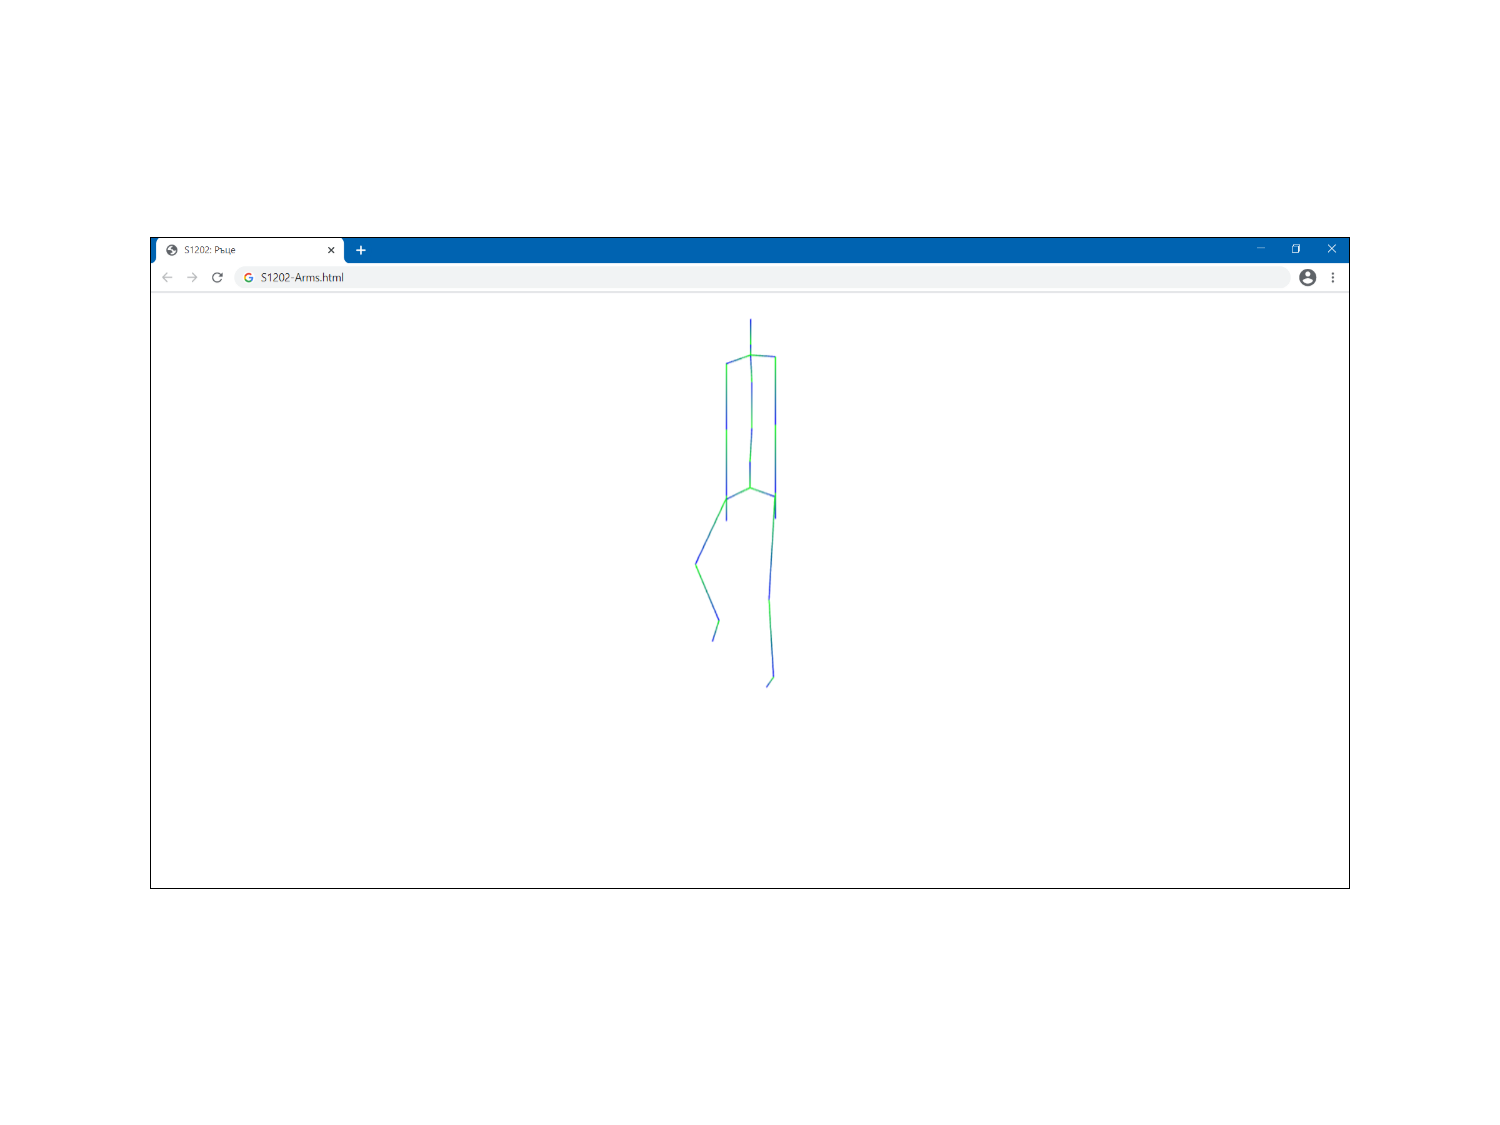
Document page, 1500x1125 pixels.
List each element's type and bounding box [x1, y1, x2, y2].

picture [149, 237, 1351, 889]
